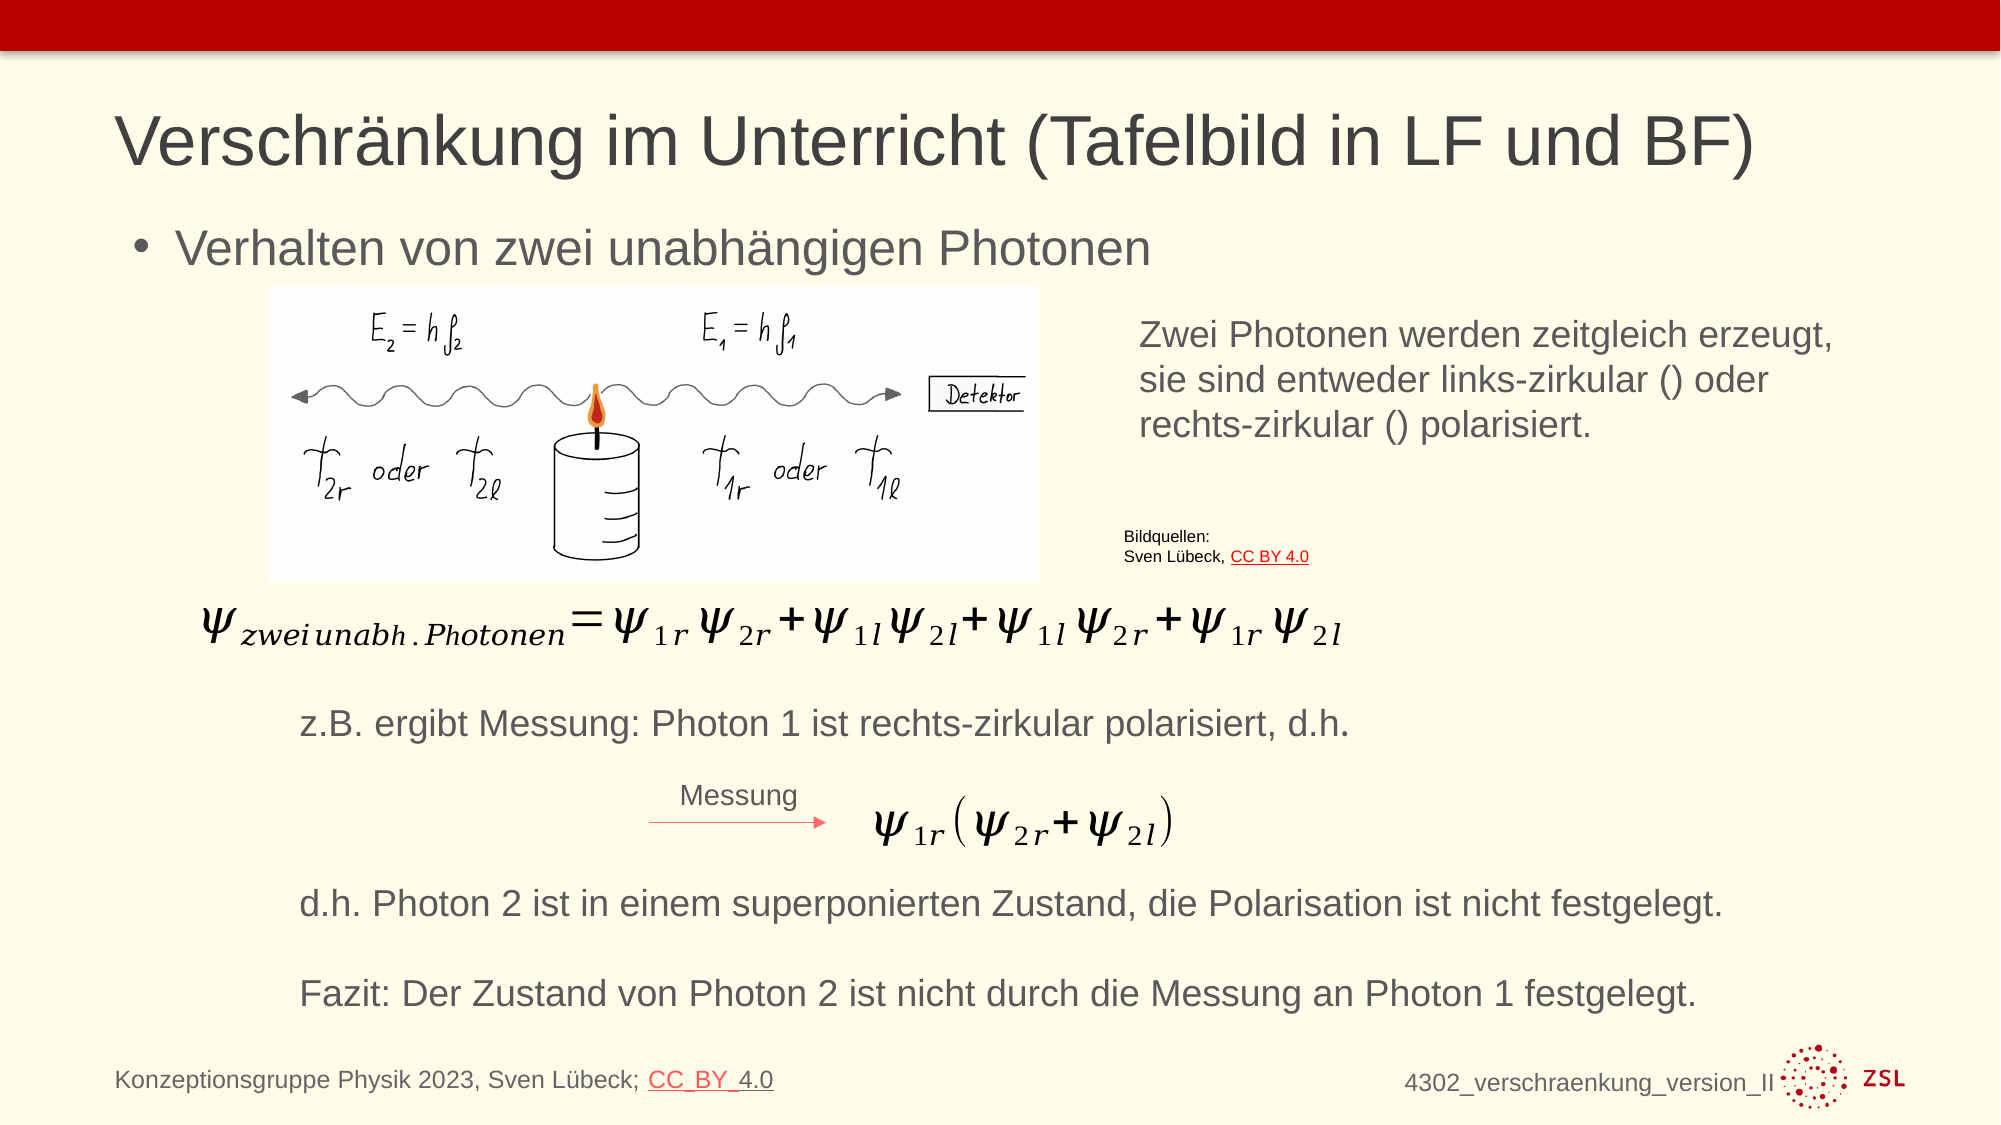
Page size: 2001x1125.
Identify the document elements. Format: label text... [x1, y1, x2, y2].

list Verhalten von zwei unabhängigen Photonen [99, 208, 1900, 1035]
text_box Bildquellen: Sven Lübeck, CC BY 4.0 [1118, 526, 1511, 567]
text_box Messung [664, 768, 814, 819]
title Verschränkung im Unterricht (Tafelbild in LF und BF) [99, 90, 1900, 185]
picture [1779, 1043, 1905, 1109]
picture [269, 286, 1039, 583]
